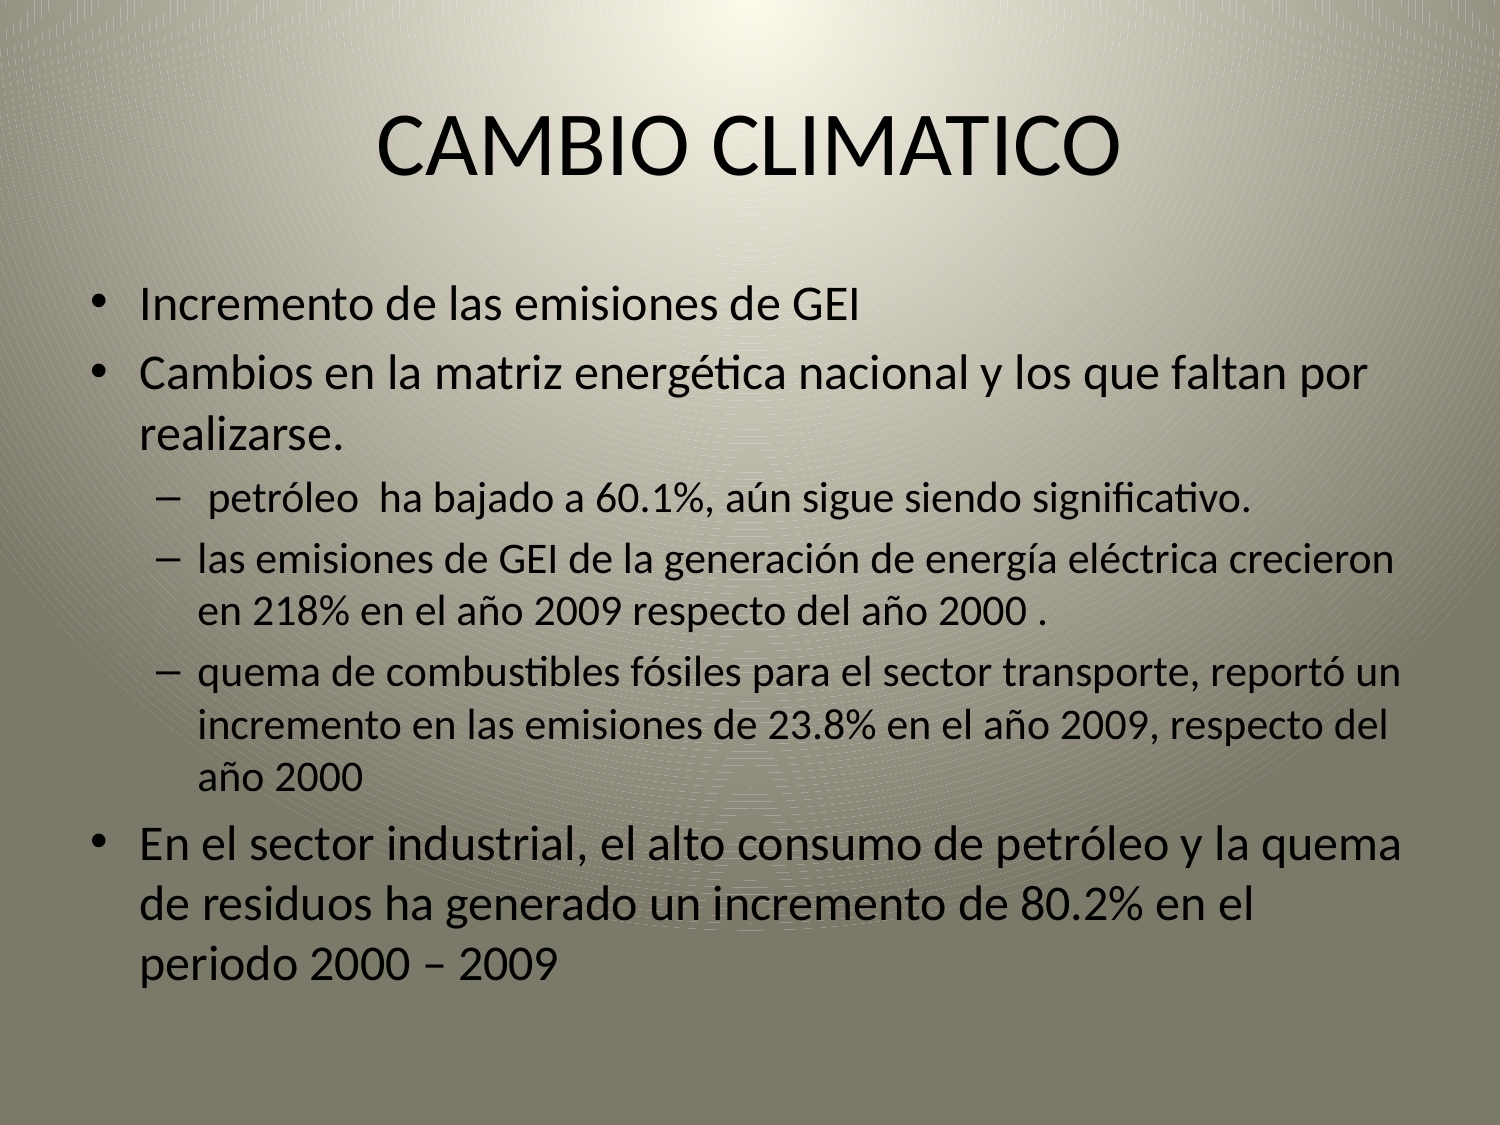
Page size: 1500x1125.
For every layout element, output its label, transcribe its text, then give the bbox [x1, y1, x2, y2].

list Incremento de las emisiones de GEI Cambios en la matriz energética nacional y los que faltan por realizarse. petróleo ha bajado a 60.1%, aún sigue siendo significativo. las emisiones de GEI de la generación de energía eléctrica crecieron en 218% en el año 2009 respecto del año 2000 . quema de combustibles fósiles para el sector transporte, reportó un incremento en las emisiones de 23.8% en el año 2009, respecto del año 2000 En el sector industrial, el alto consumo de petróleo y la quema de residuos ha generado un incremento de 80.2% en el periodo 2000 – 2009 [75, 262, 1425, 1005]
title CAMBIO CLIMATICO [75, 45, 1425, 233]
